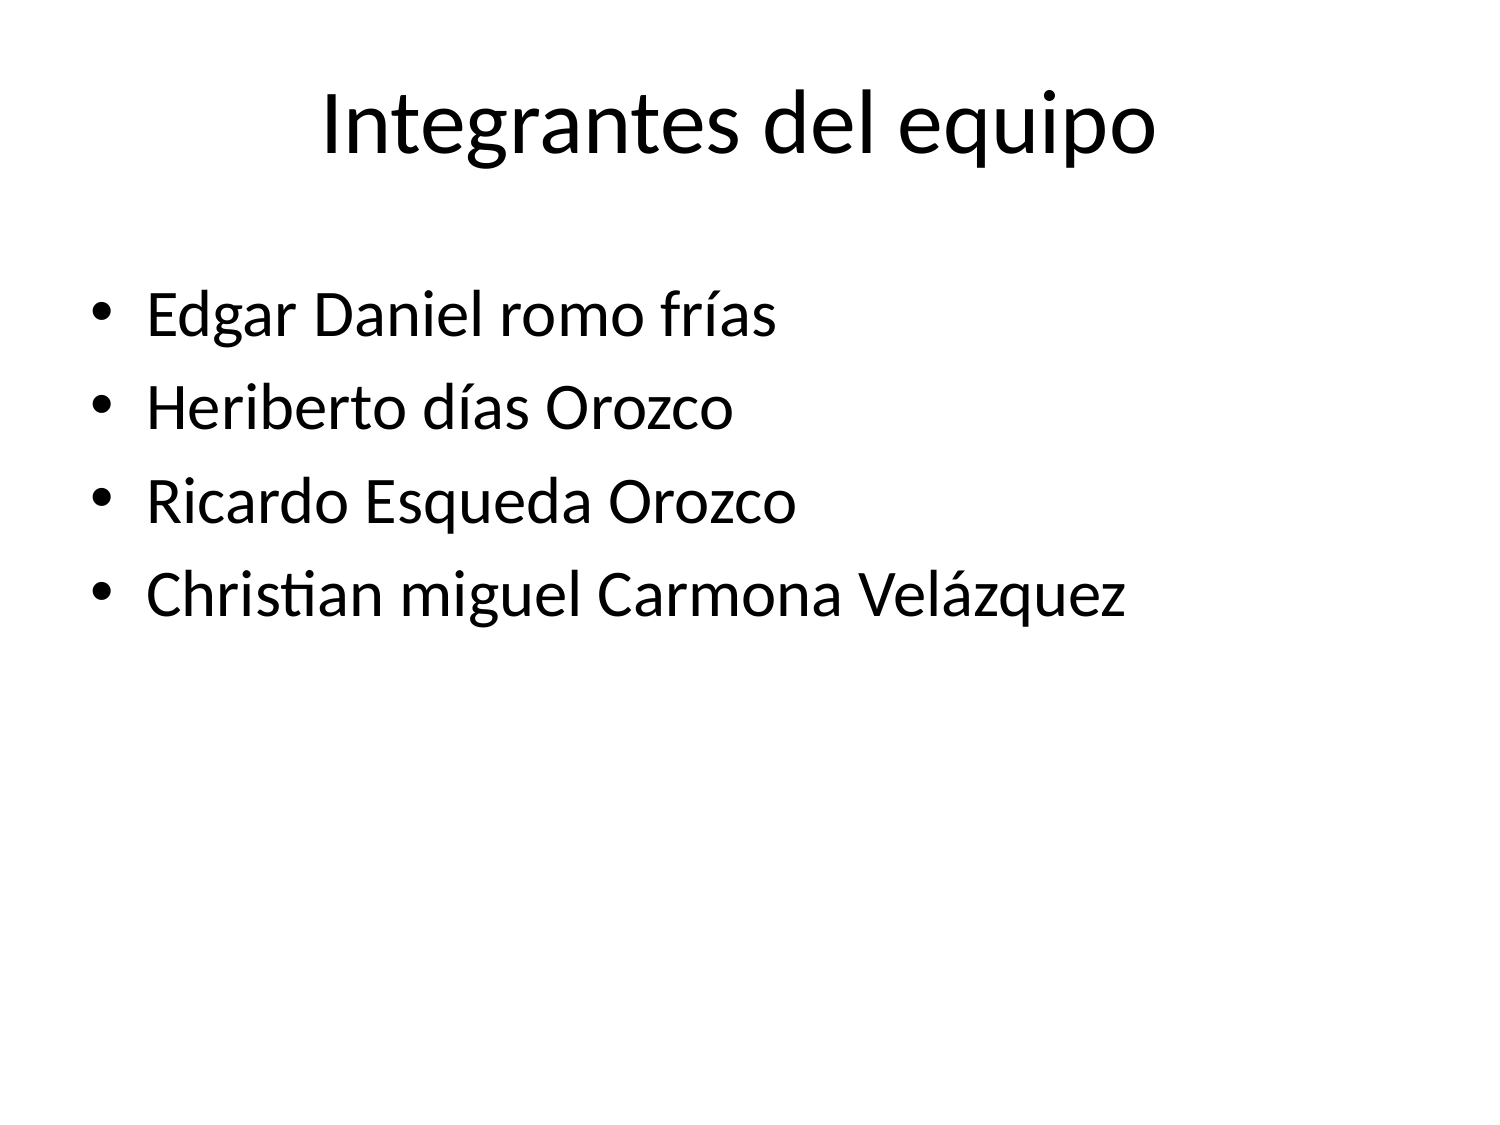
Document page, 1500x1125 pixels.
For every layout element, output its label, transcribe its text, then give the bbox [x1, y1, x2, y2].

list Edgar Daniel romo frías Heriberto días Orozco Ricardo Esqueda Orozco Christian miguel Carmona Velázquez [75, 262, 1425, 1005]
title Integrantes del equipo [75, 45, 1425, 262]
